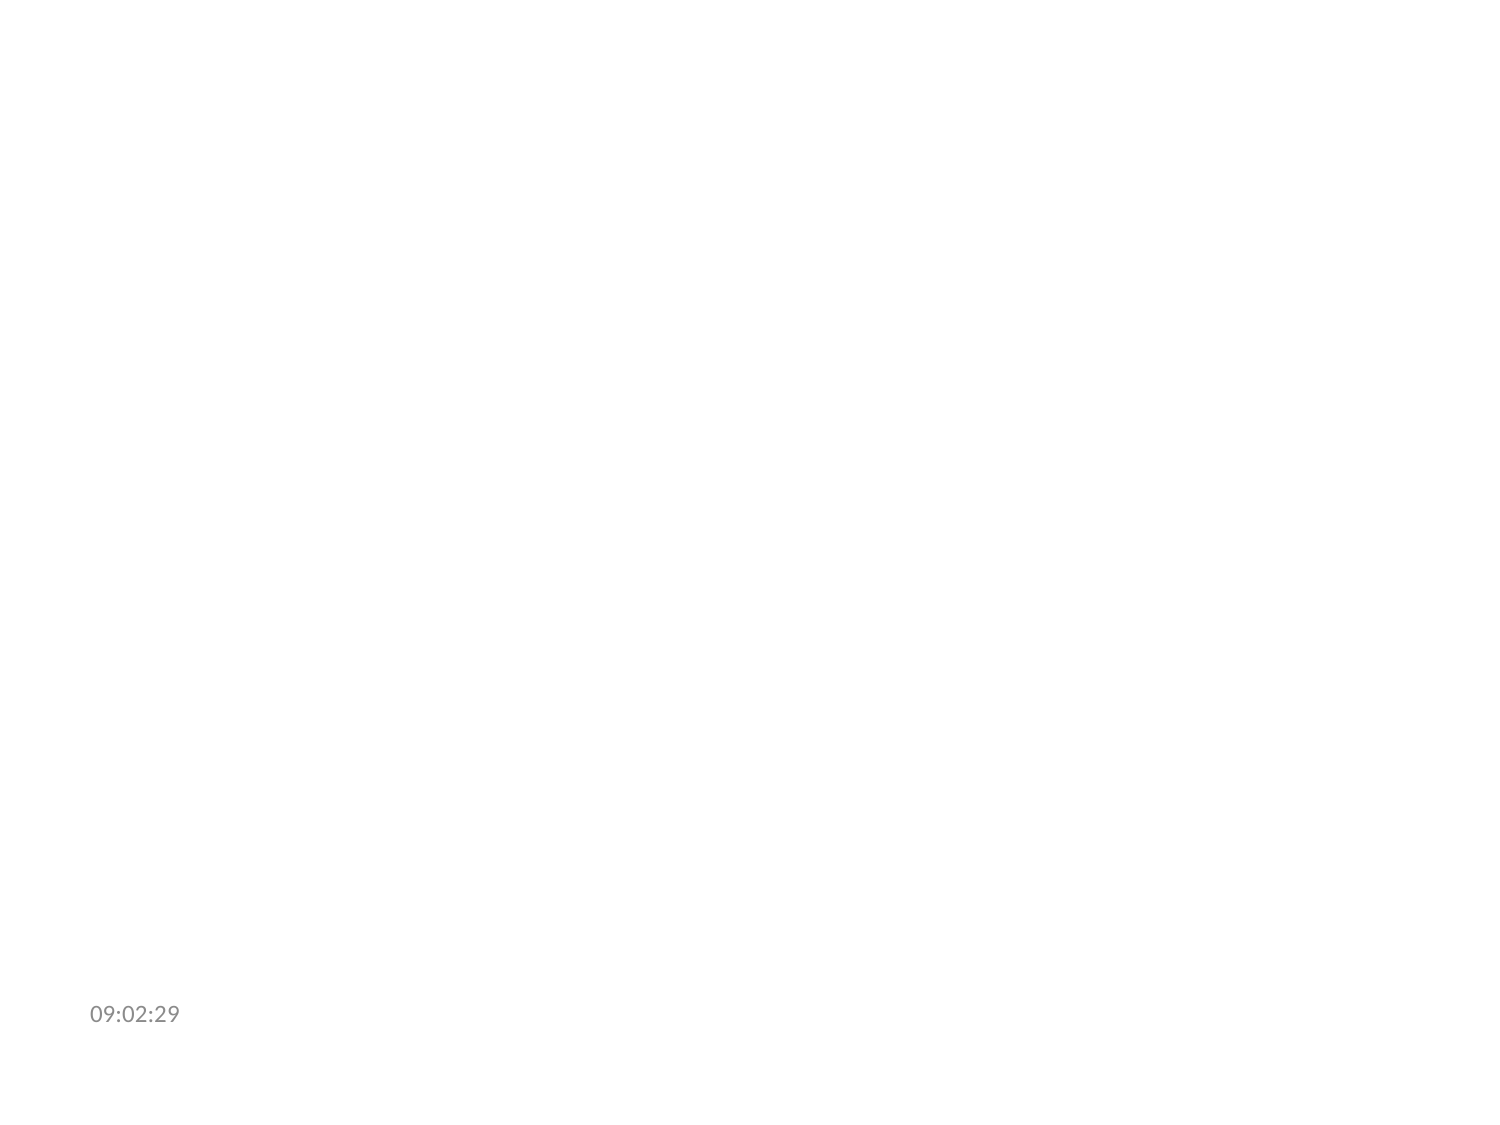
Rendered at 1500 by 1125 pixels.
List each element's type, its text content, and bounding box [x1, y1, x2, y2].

text_box 15:35:09 [75, 982, 425, 1043]
